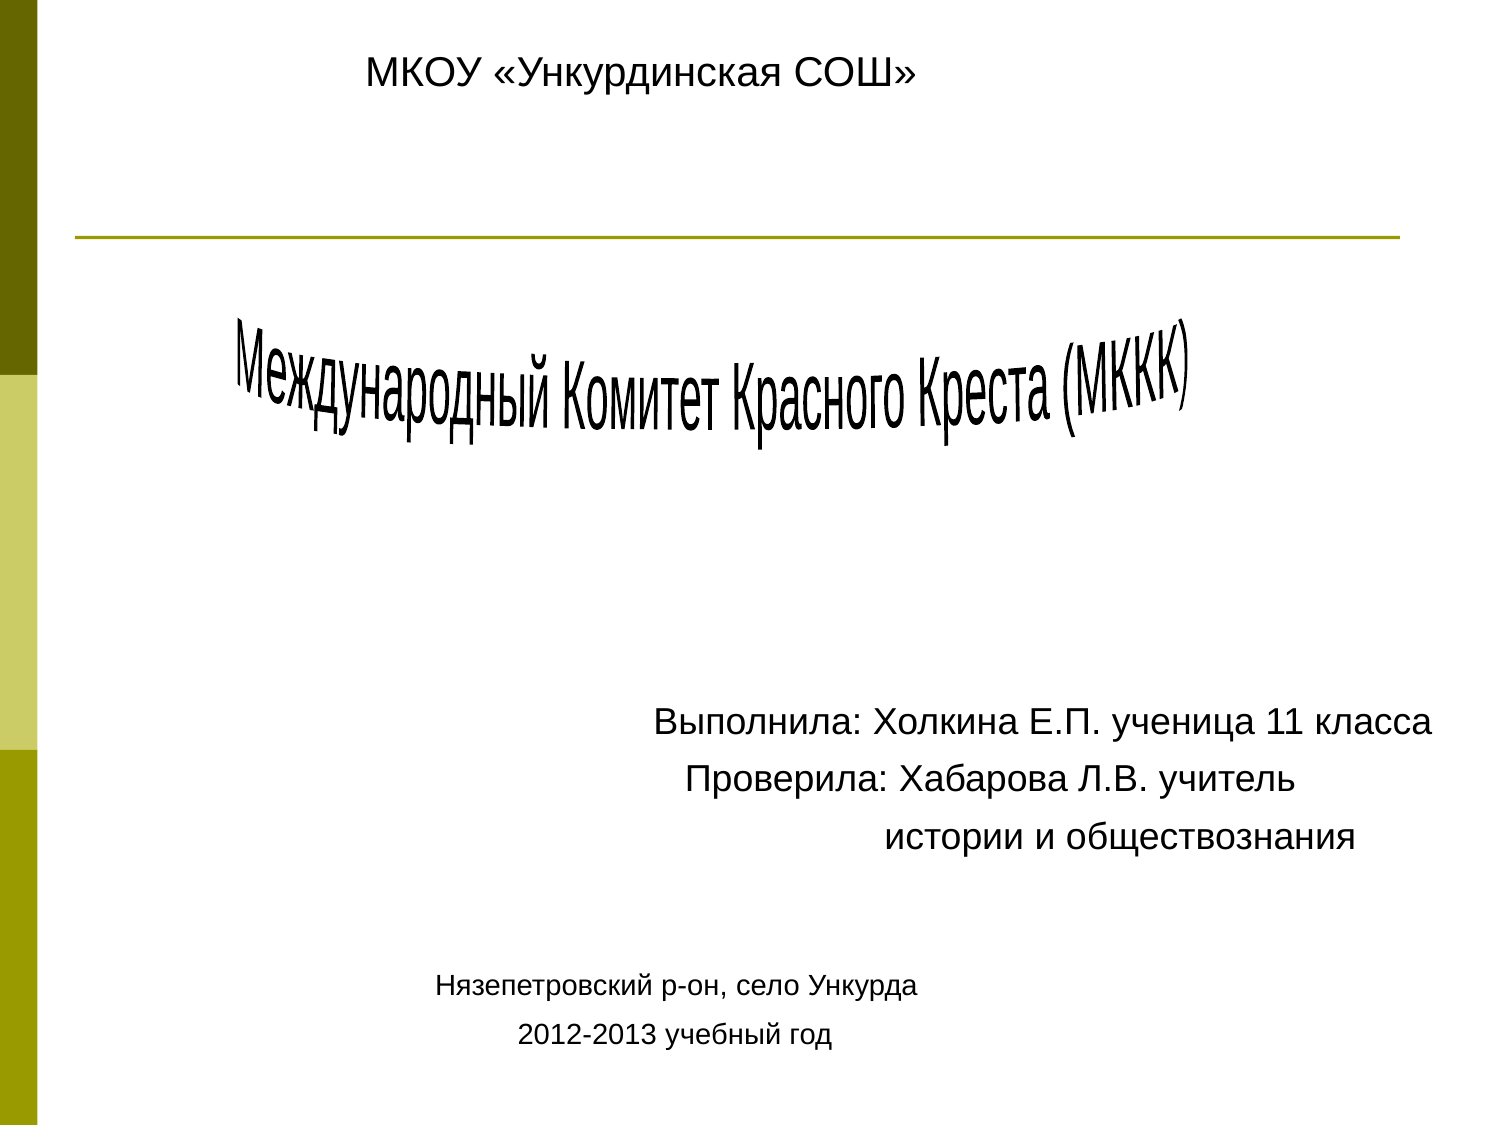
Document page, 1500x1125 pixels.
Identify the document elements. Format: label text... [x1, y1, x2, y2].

text_box МКОУ «Ункурдинская СОШ» [24, 37, 1463, 688]
text_box Выполнила: Холкина Е.П. ученица 11 класса Проверила: Хабарова Л.В. учитель истории и обществознания Нязепетровский р-он, село Ункурда 2012-2013 учебный год [82, 574, 1470, 1058]
